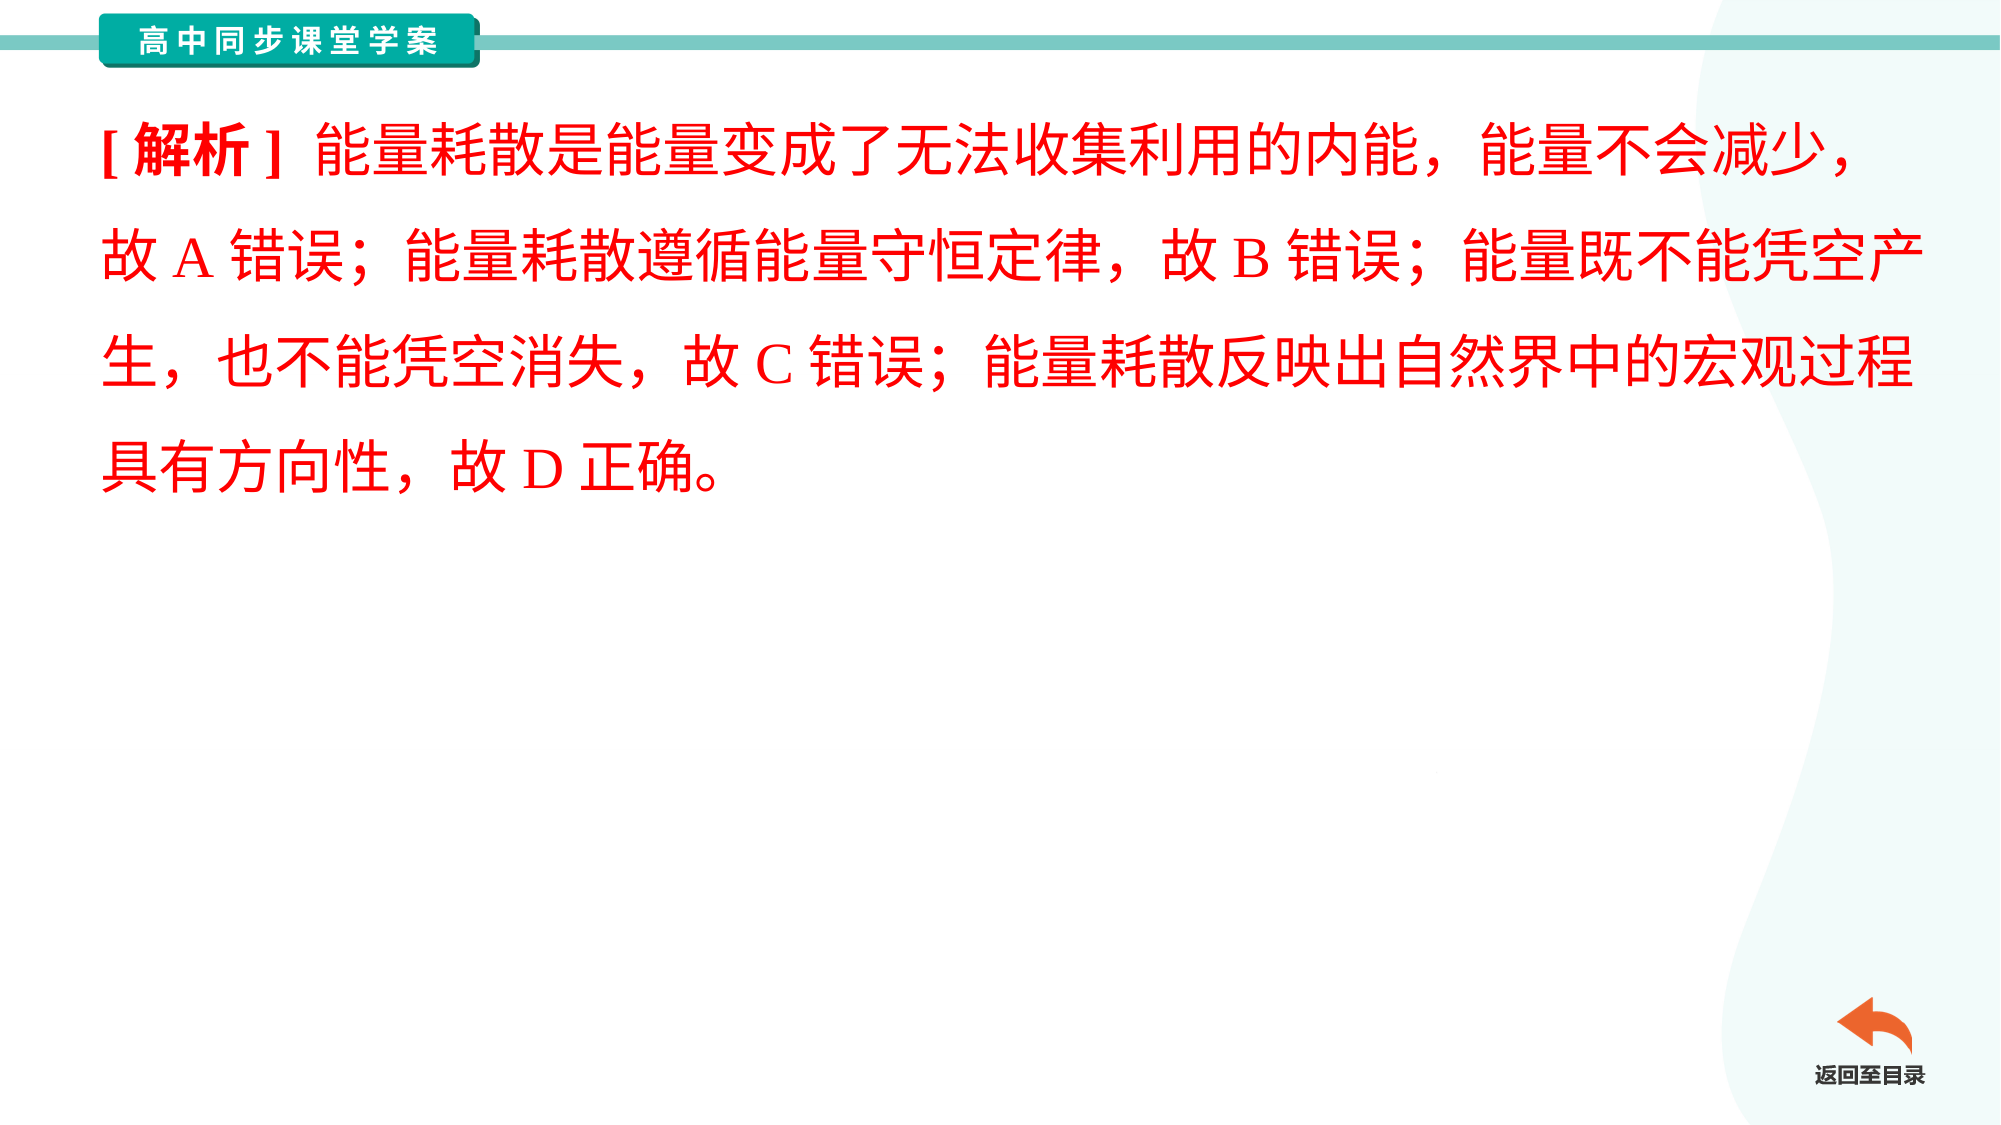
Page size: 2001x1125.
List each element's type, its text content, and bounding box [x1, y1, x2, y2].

text_box [解析] 能量耗散是能量变成了无法收集利用的内能，能量不会减少， 故A错误；能量耗散遵循能量守恒定律，故B错误；能量既不能凭空产 生，也不能凭空消失，故C错误；能量耗散反映出自然界中的宏观过程 具有方向性，故D正确。 [100, 76, 1899, 489]
picture [0, 0, 2000, 1125]
